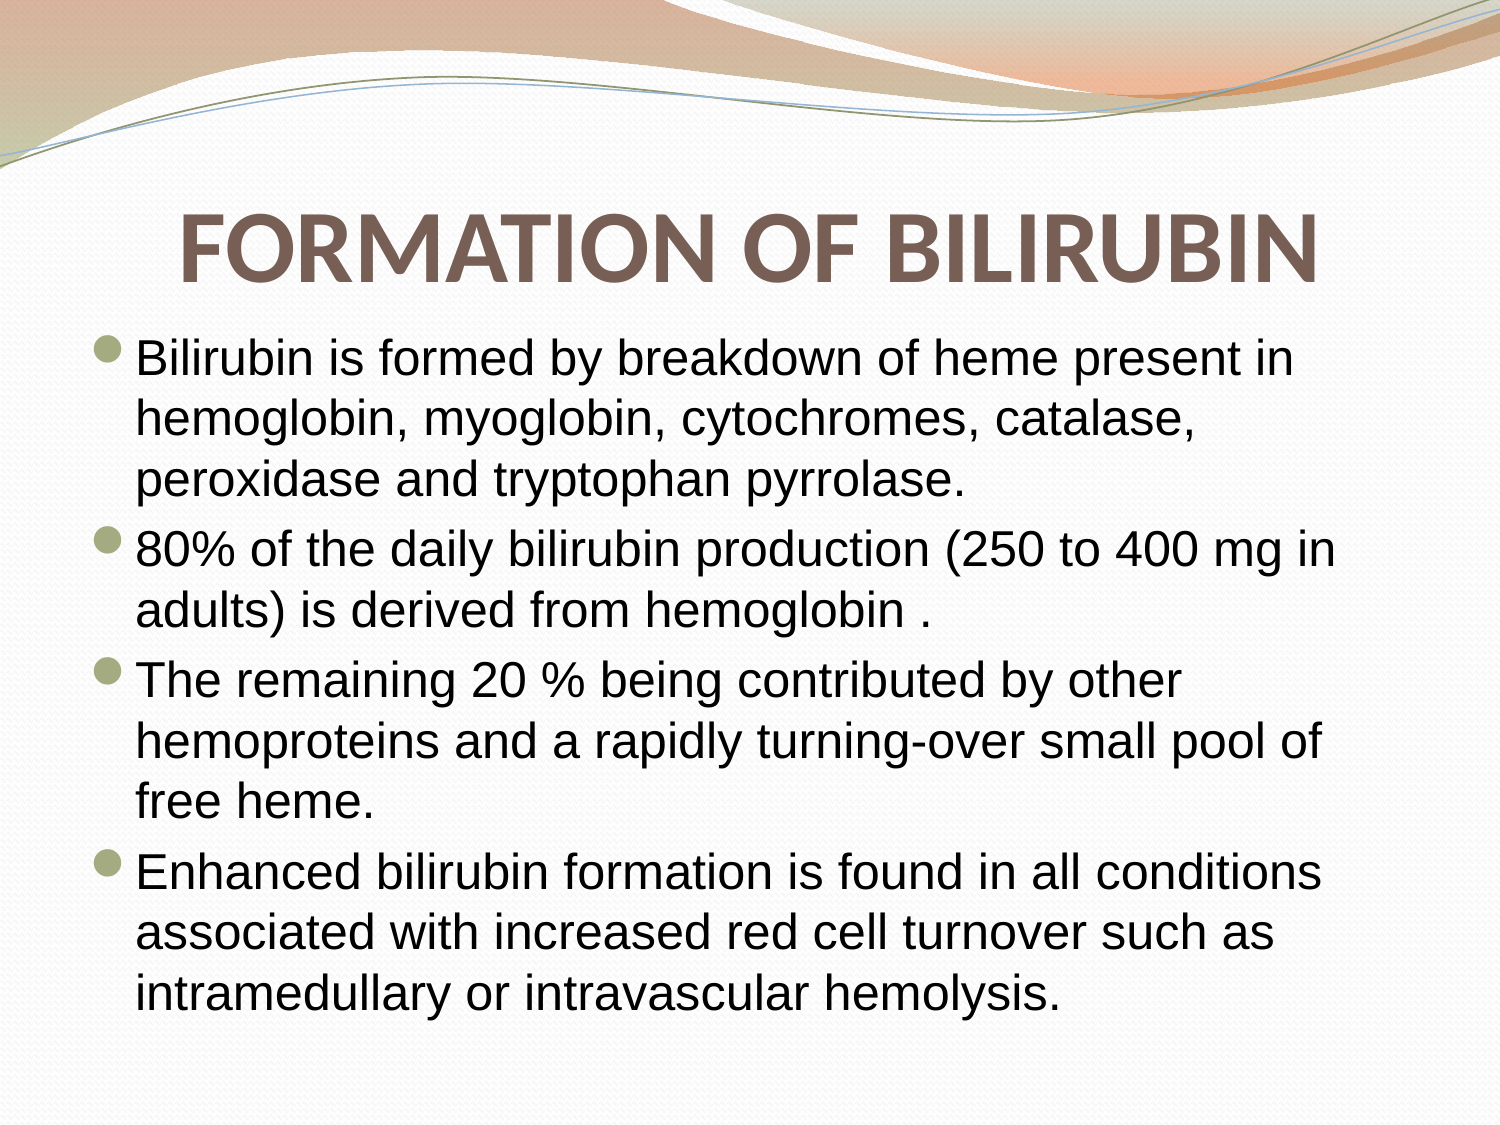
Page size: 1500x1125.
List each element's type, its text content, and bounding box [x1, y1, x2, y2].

list Bilirubin is formed by breakdown of heme present in hemoglobin, myoglobin, cytochromes, catalase, peroxidase and tryptophan pyrrolase. 80% of the daily bilirubin production (250 to 400 mg in adults) is derived from hemoglobin . The remaining 20 % being contributed by other hemoproteins and a rapidly turning-over small pool of free heme. Enhanced bilirubin formation is found in all conditions associated with increased red cell turnover such as intramedullary or intravascular hemolysis. [75, 317, 1425, 1038]
title FORMATION OF BILIRUBIN [75, 115, 1425, 303]
